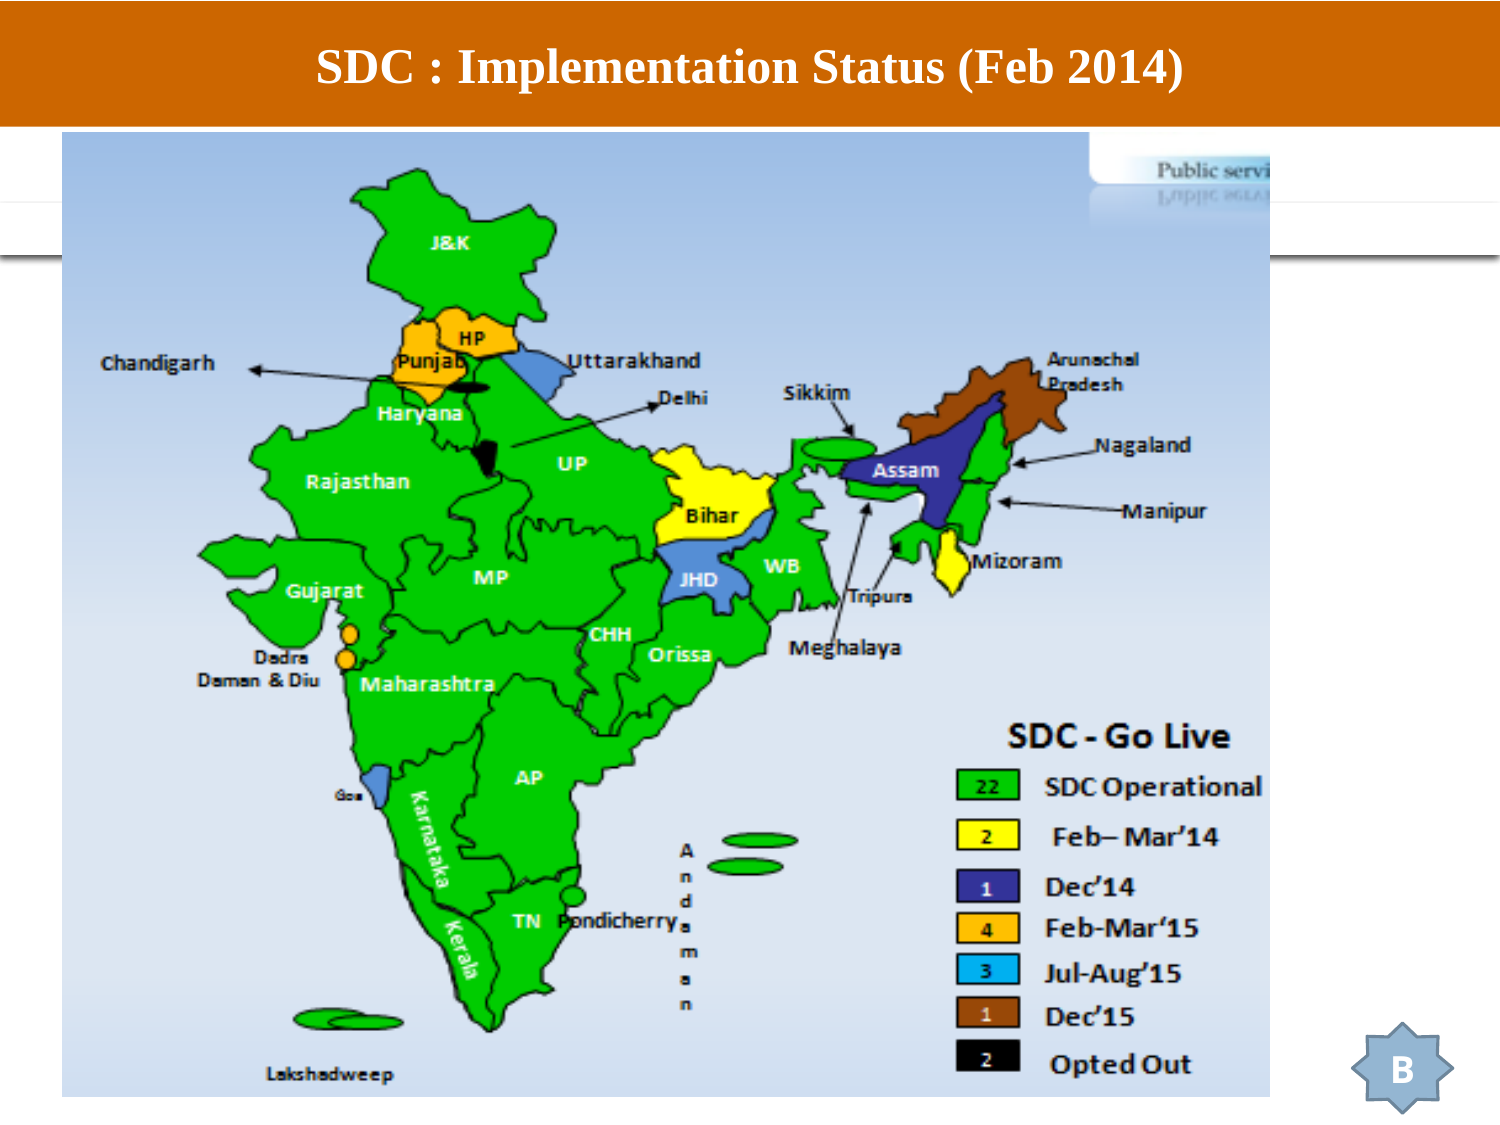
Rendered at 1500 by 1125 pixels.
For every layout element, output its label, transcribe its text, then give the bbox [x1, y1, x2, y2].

picture [62, 131, 1270, 1098]
text_box B [1350, 1021, 1455, 1115]
text_box SDC : Implementation Status (Feb 2014) [0, 1, 1500, 127]
